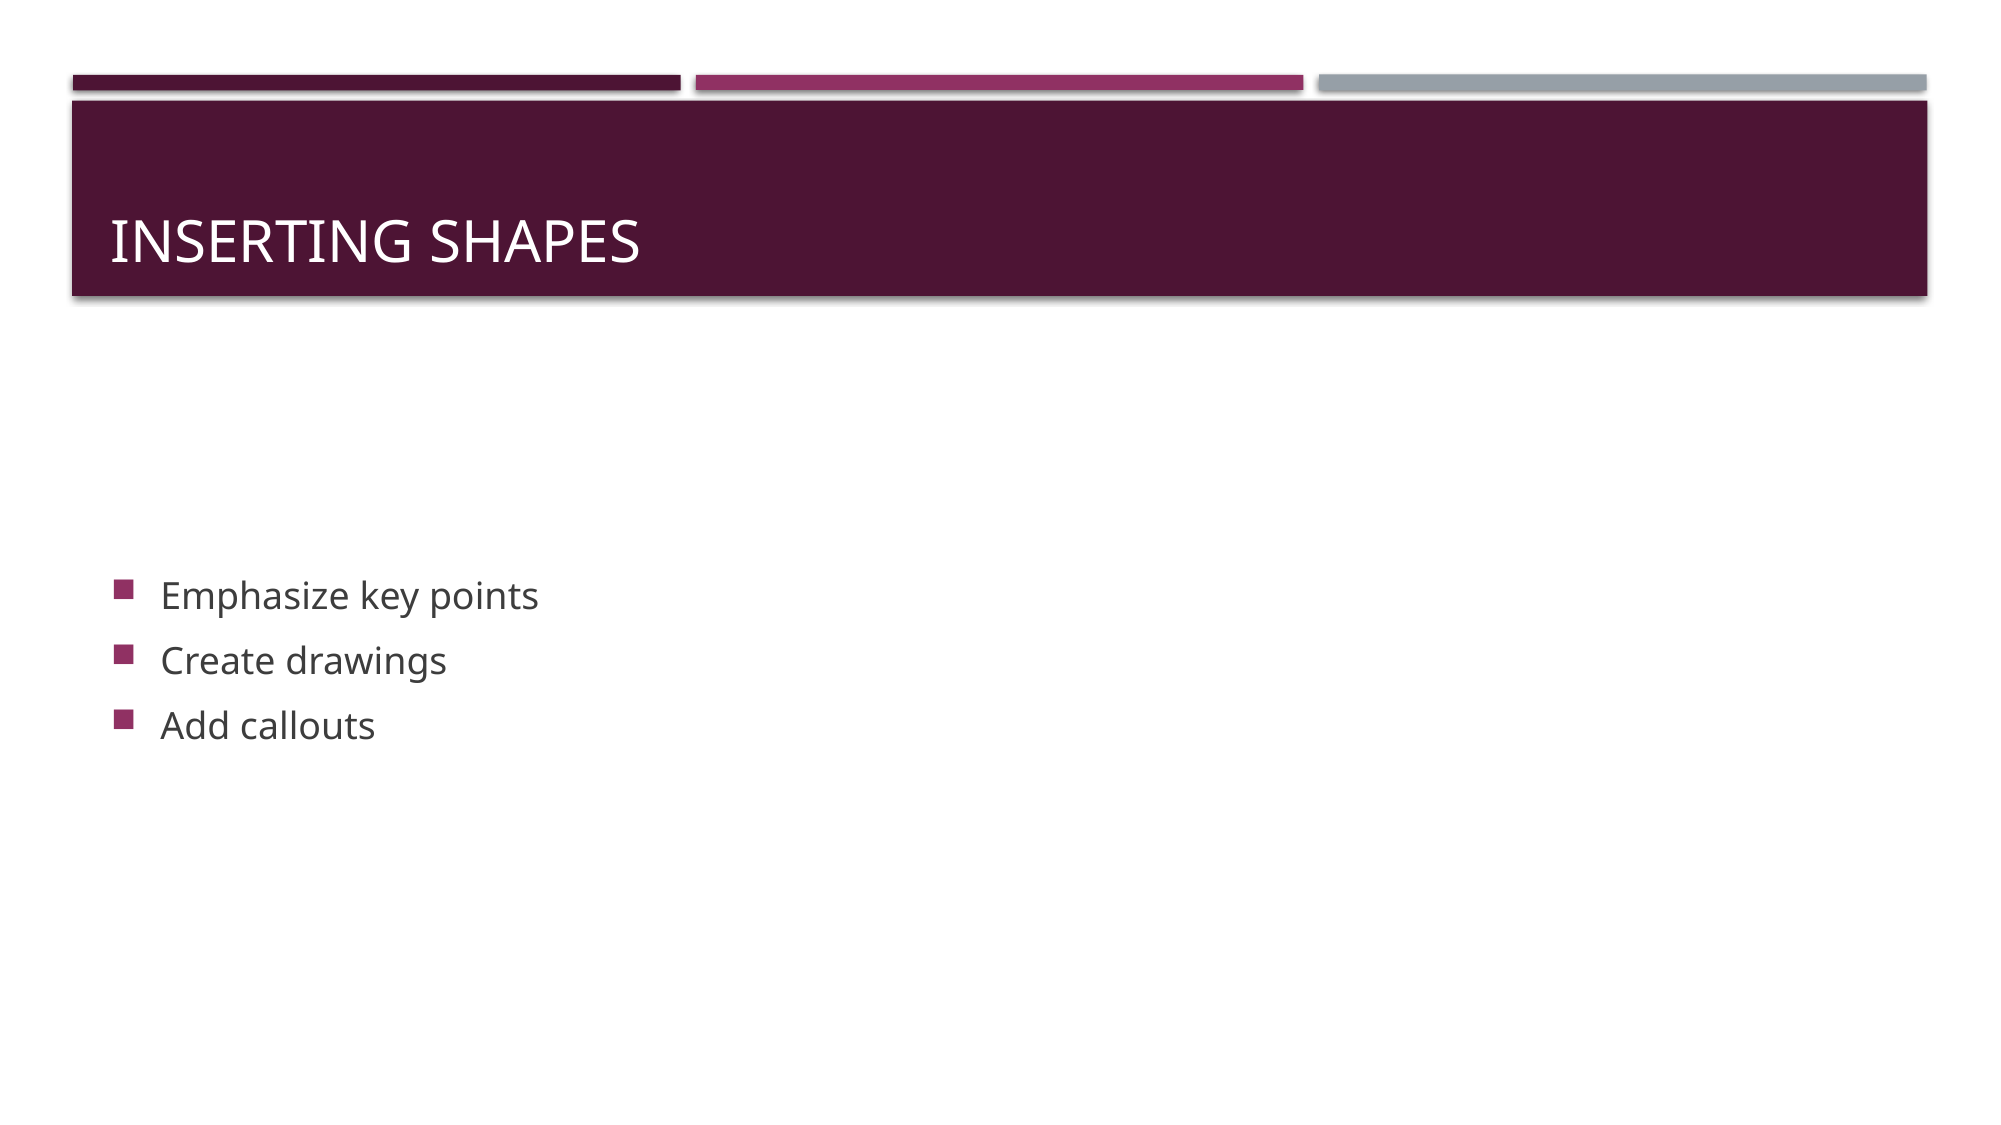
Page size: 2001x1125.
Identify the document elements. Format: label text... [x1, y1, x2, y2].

list Emphasize key points Create drawings Add callouts [95, 357, 1905, 962]
title Inserting Shapes [95, 115, 1905, 282]
